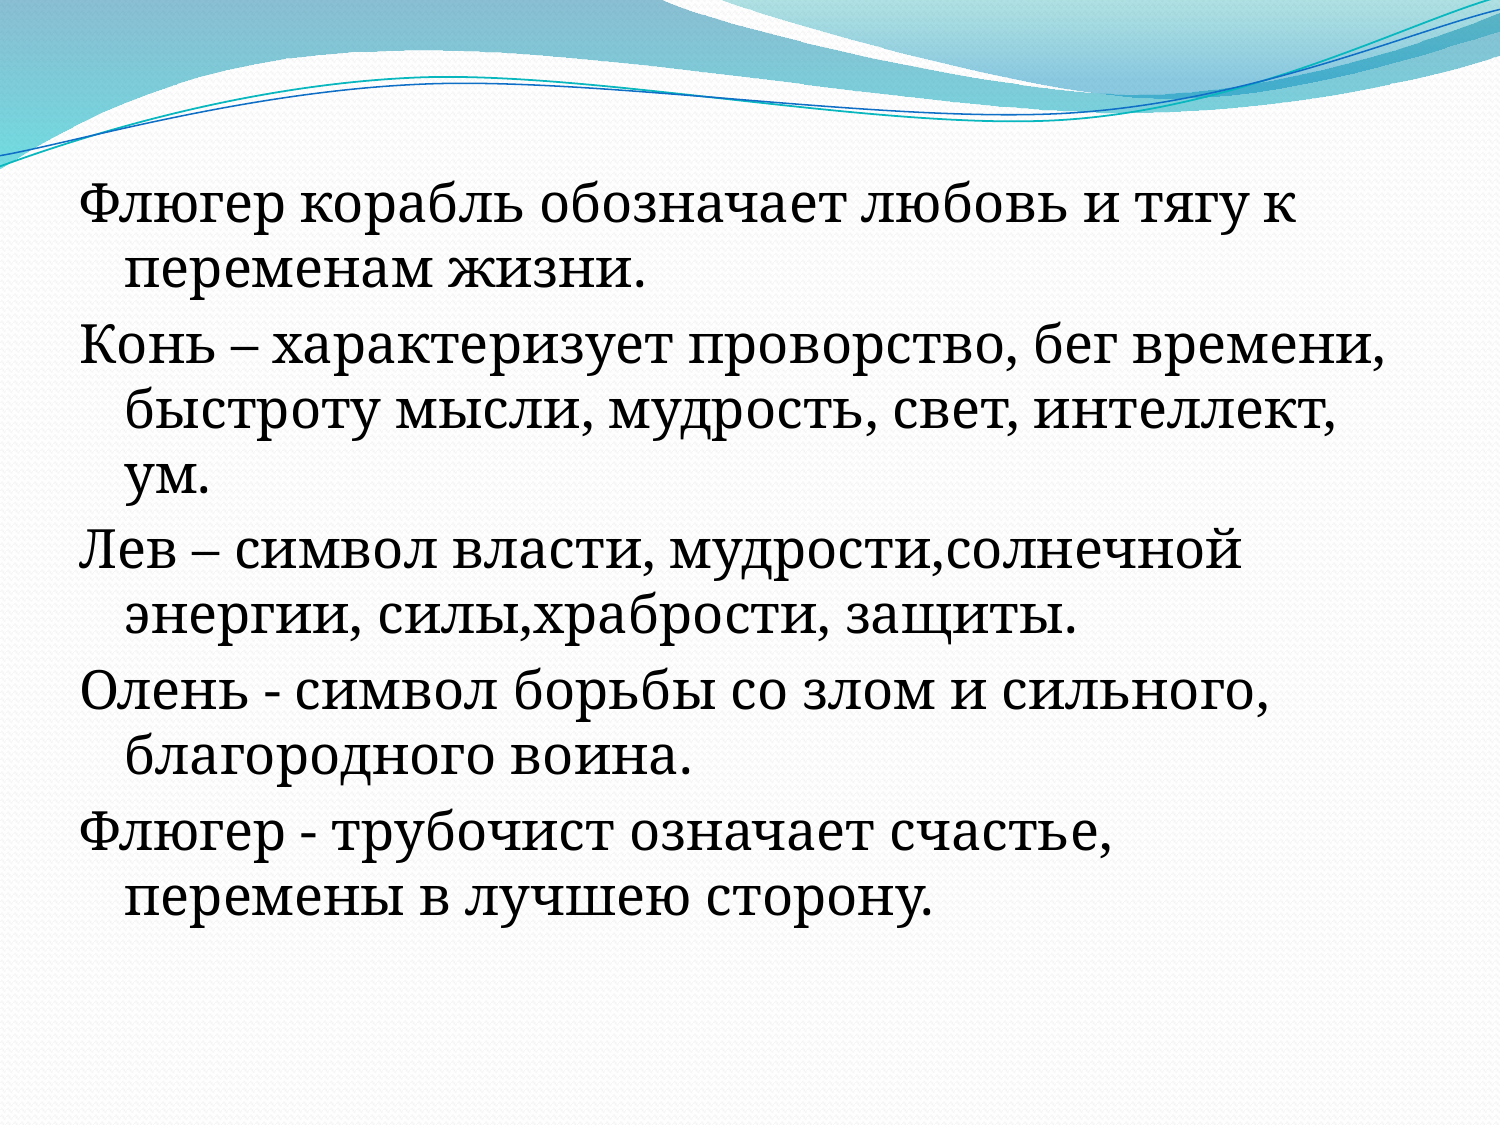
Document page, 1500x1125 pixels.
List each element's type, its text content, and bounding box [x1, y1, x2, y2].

list Флюгер корабль обозначает любовь и тягу к переменам жизни. Конь – характеризует проворство, бег времени, быстроту мысли, мудрость, свет, интеллект, ум. Лев – символ власти, мудрости,солнечной энергии, силы,храбрости, защиты. Олень - символ борьбы со злом и сильного, благородного воина. Флюгер - трубочист означает счастье, перемены в лучшею сторону. [64, 160, 1416, 1083]
